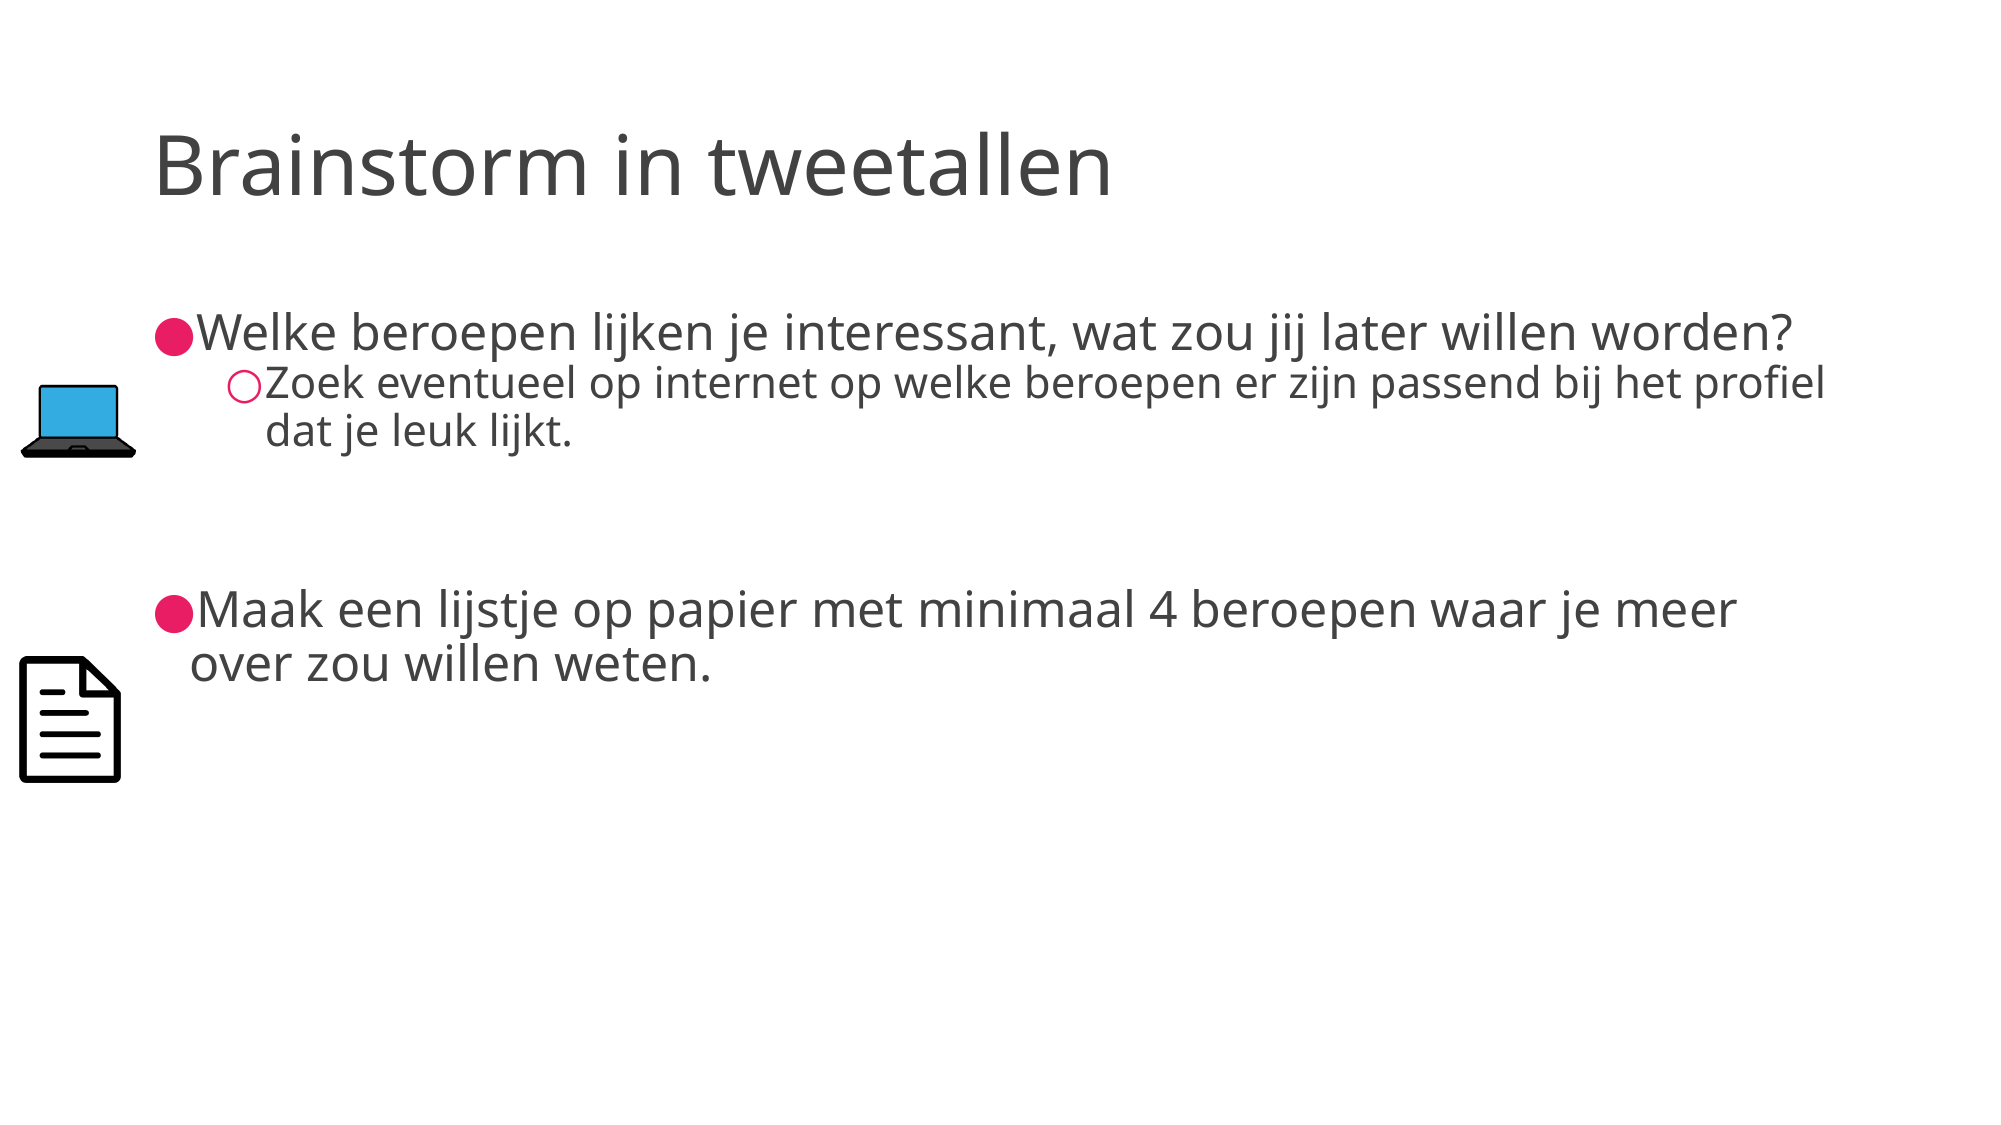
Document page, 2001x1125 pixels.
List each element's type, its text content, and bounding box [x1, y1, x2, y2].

title Brainstorm in tweetallen [137, 59, 1863, 278]
list Welke beroepen lijken je interessant, wat zou jij later willen worden? Zoek eventueel op internet op welke beroepen er zijn passend bij het profiel dat je leuk lijkt. Maak een lijstje op papier met minimaal 4 beroepen waar je meer over zou willen weten. [137, 299, 1863, 1014]
picture [0, 368, 156, 473]
picture [19, 656, 121, 783]
